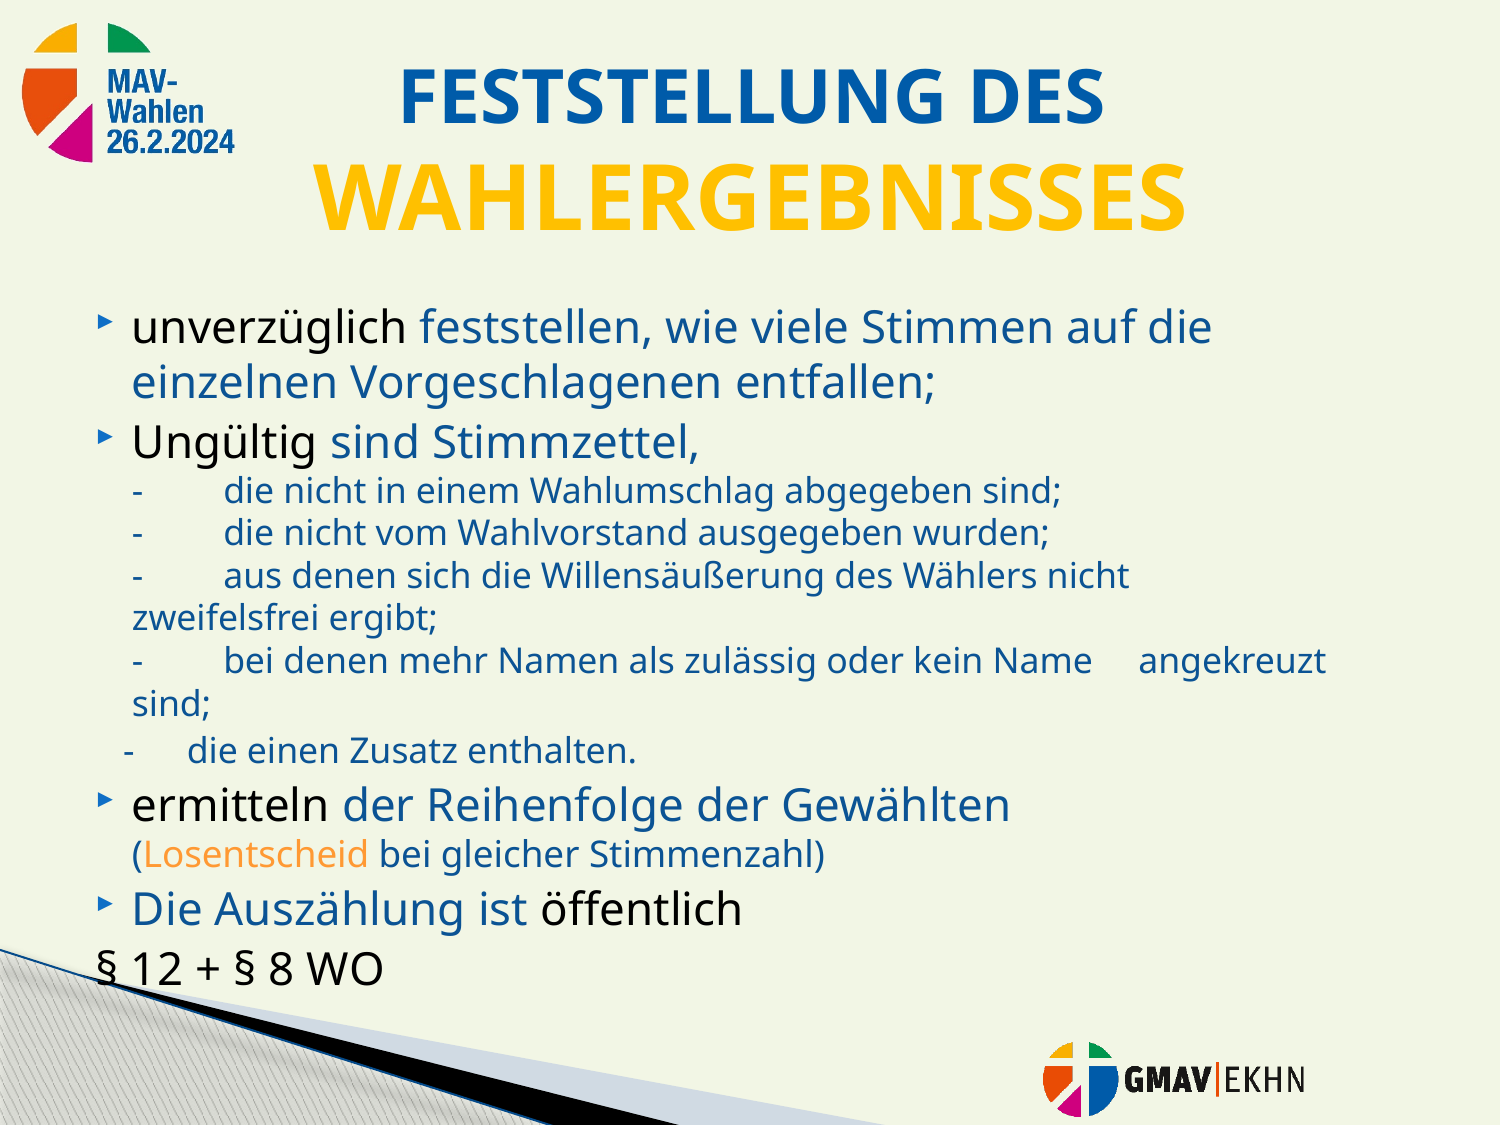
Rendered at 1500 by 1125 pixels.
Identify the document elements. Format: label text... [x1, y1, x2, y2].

picture [5, 6, 255, 174]
picture [1040, 1039, 1306, 1120]
title FESTSTELLUNG DES WAHLERGEBNISSES [76, 54, 1427, 243]
list unverzüglich feststellen, wie viele Stimmen auf die einzelnen Vorgeschlagenen entfallen; Ungültig sind Stimmzettel, - die nicht in einem Wahlumschlag abgegeben sind; - die nicht vom Wahlvorstand ausgegeben wurden; - aus denen sich die Willensäußerung des Wählers nicht zweifelsfrei ergibt; - bei denen mehr Namen als zulässig oder kein Name angekreuzt sind; - die einen Zusatz enthalten. ermitteln der Reihenfolge der Gewählten (Losentscheid bei gleicher Stimmenzahl) Die Auszählung ist öffentlich § 12 + § 8 WO [64, 290, 1415, 1012]
